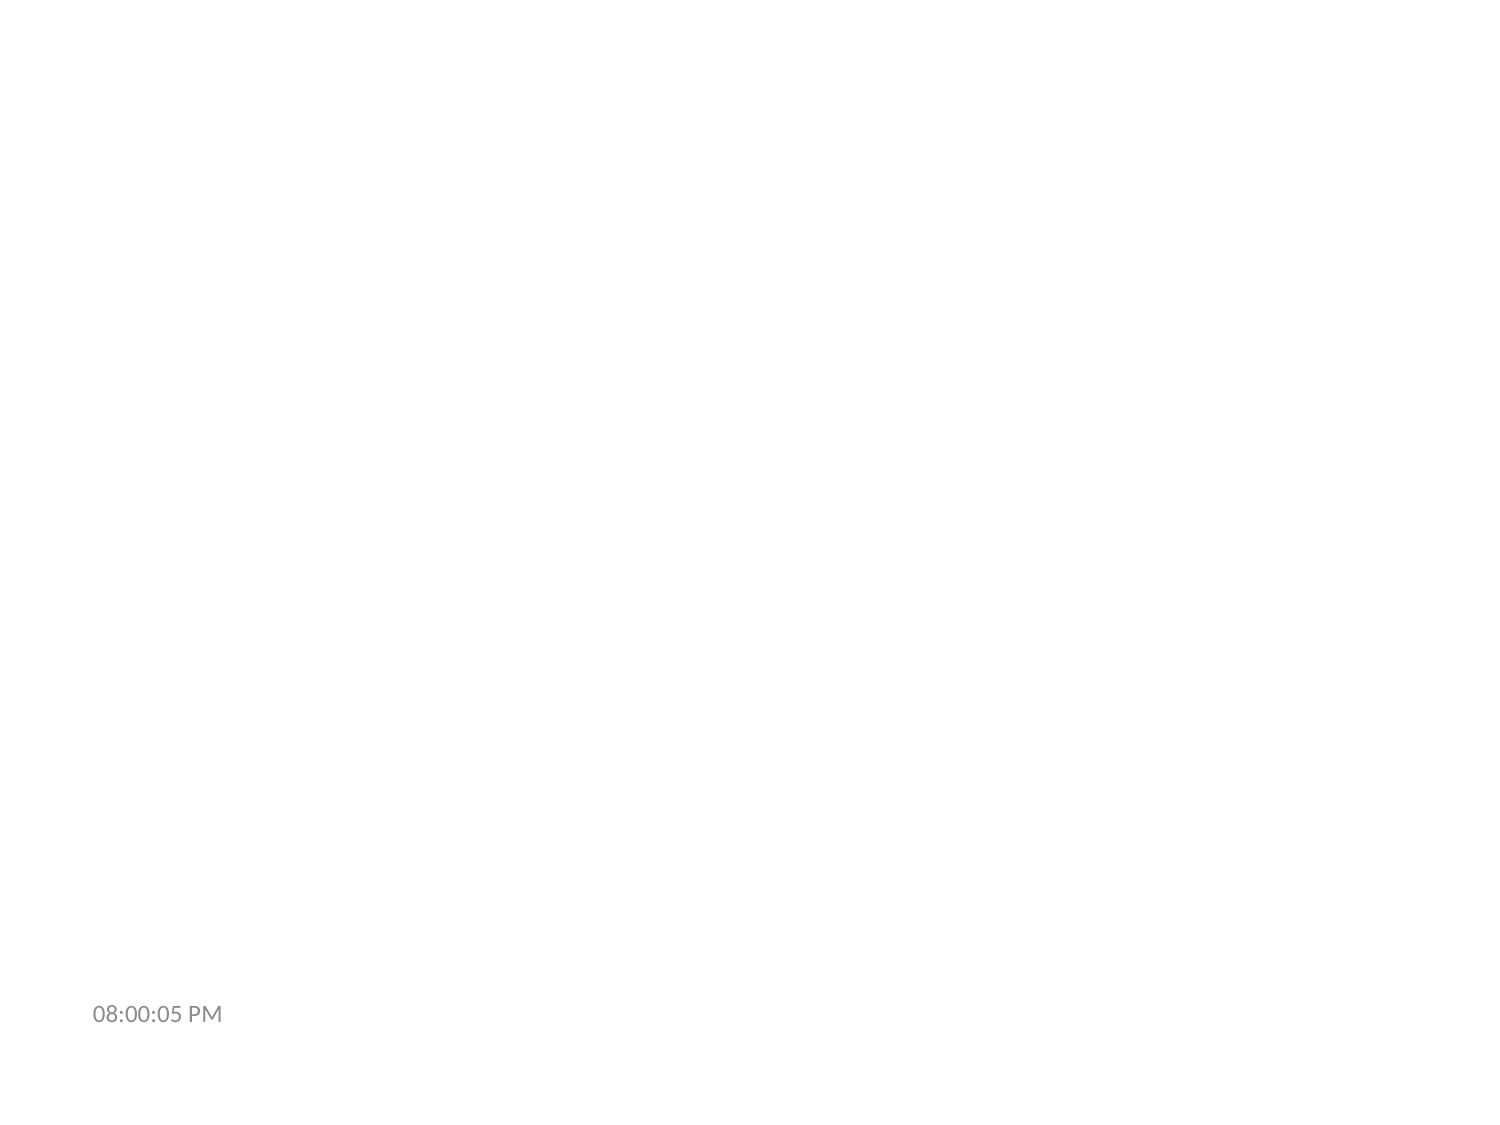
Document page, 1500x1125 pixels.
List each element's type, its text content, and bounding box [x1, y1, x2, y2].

text_box 3:35:09 PM [77, 982, 428, 1043]
